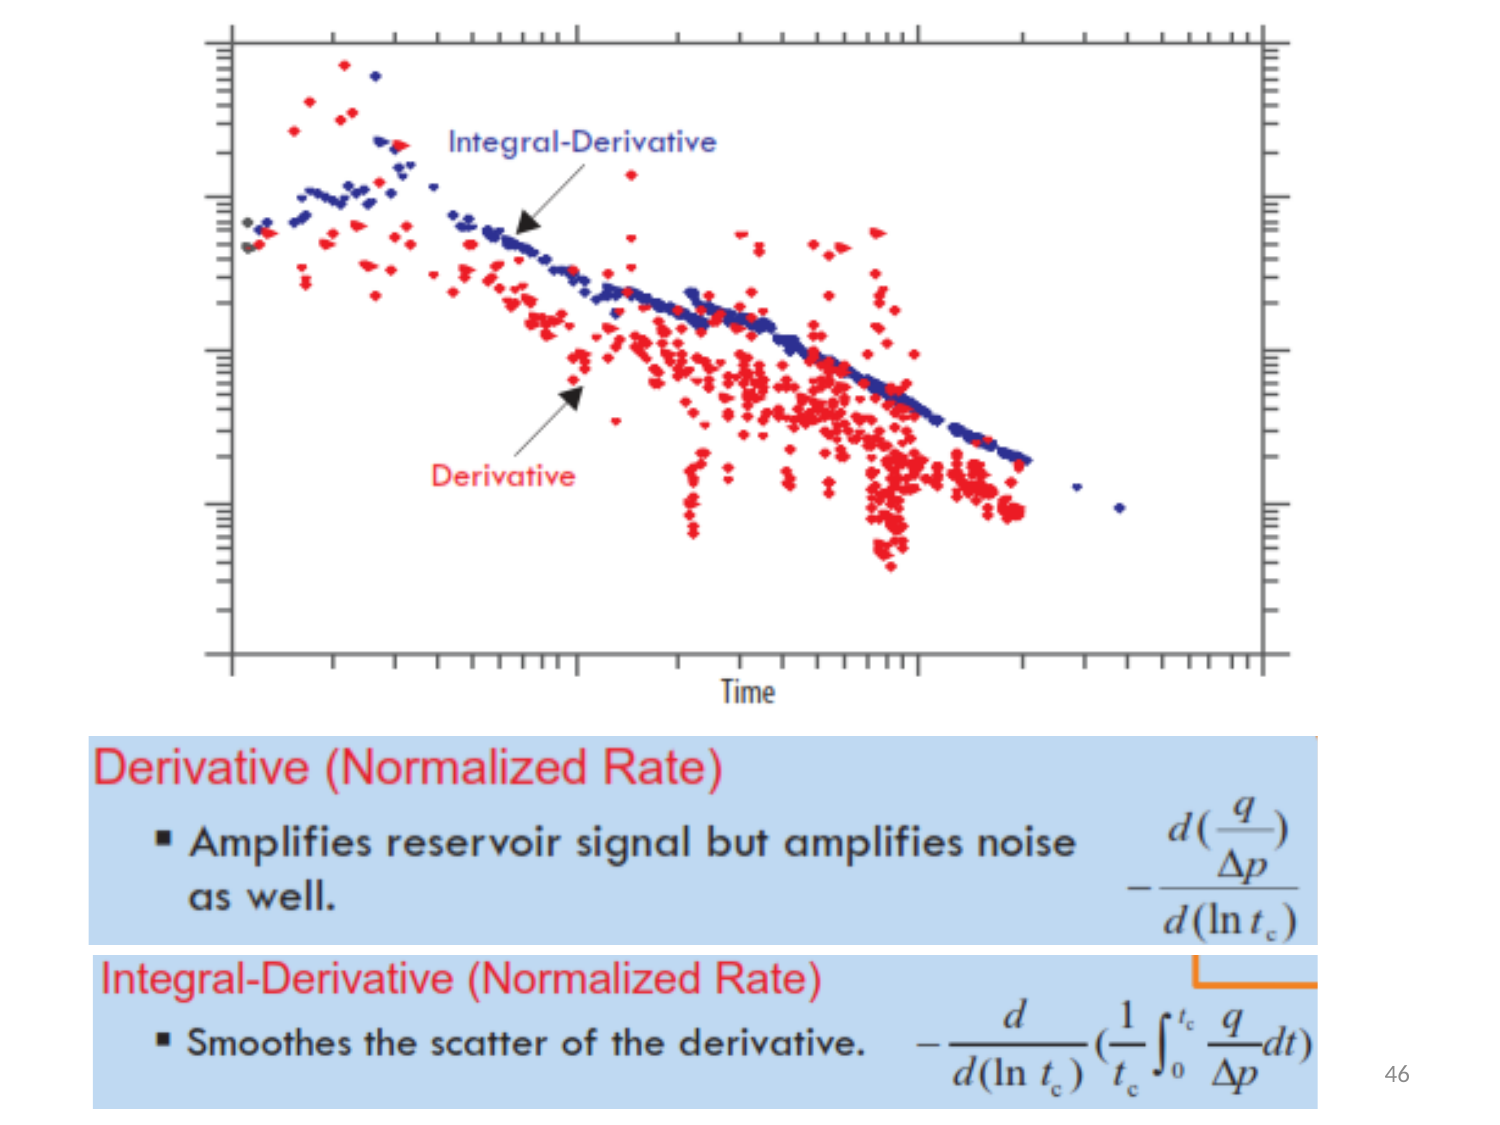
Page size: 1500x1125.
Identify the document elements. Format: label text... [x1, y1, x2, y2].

picture [88, 736, 1318, 945]
picture [178, 15, 1316, 717]
slide_number 46 [1322, 1042, 1425, 1103]
picture [92, 955, 1318, 1109]
